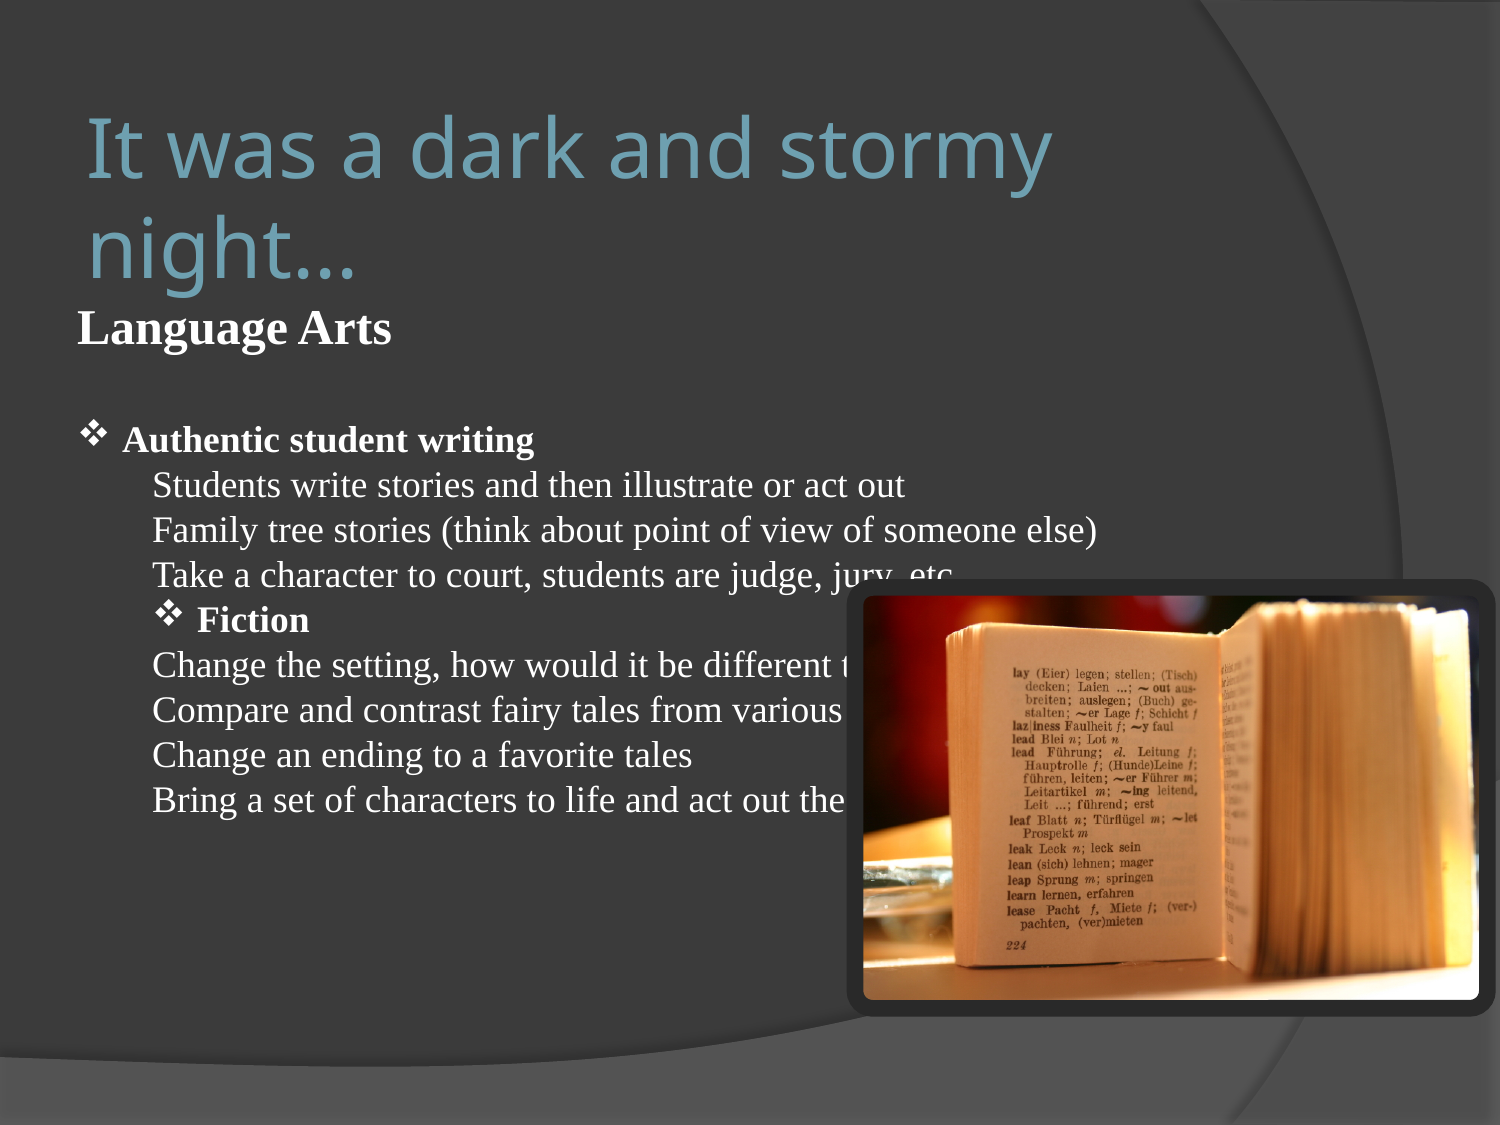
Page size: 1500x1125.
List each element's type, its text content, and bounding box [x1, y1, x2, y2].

picture [854, 587, 1488, 1009]
text_box Language Arts Authentic student writing Students write stories and then illustrate or act out Family tree stories (think about point of view of someone else) Take a character to court, students are judge, jury, etc. Fiction Change the setting, how would it be different today? Compare and contrast fairy tales from various regions Change an ending to a favorite tales Bring a set of characters to life and act out the story [62, 287, 1338, 828]
title It was a dark and stormy night... [78, 101, 1354, 290]
